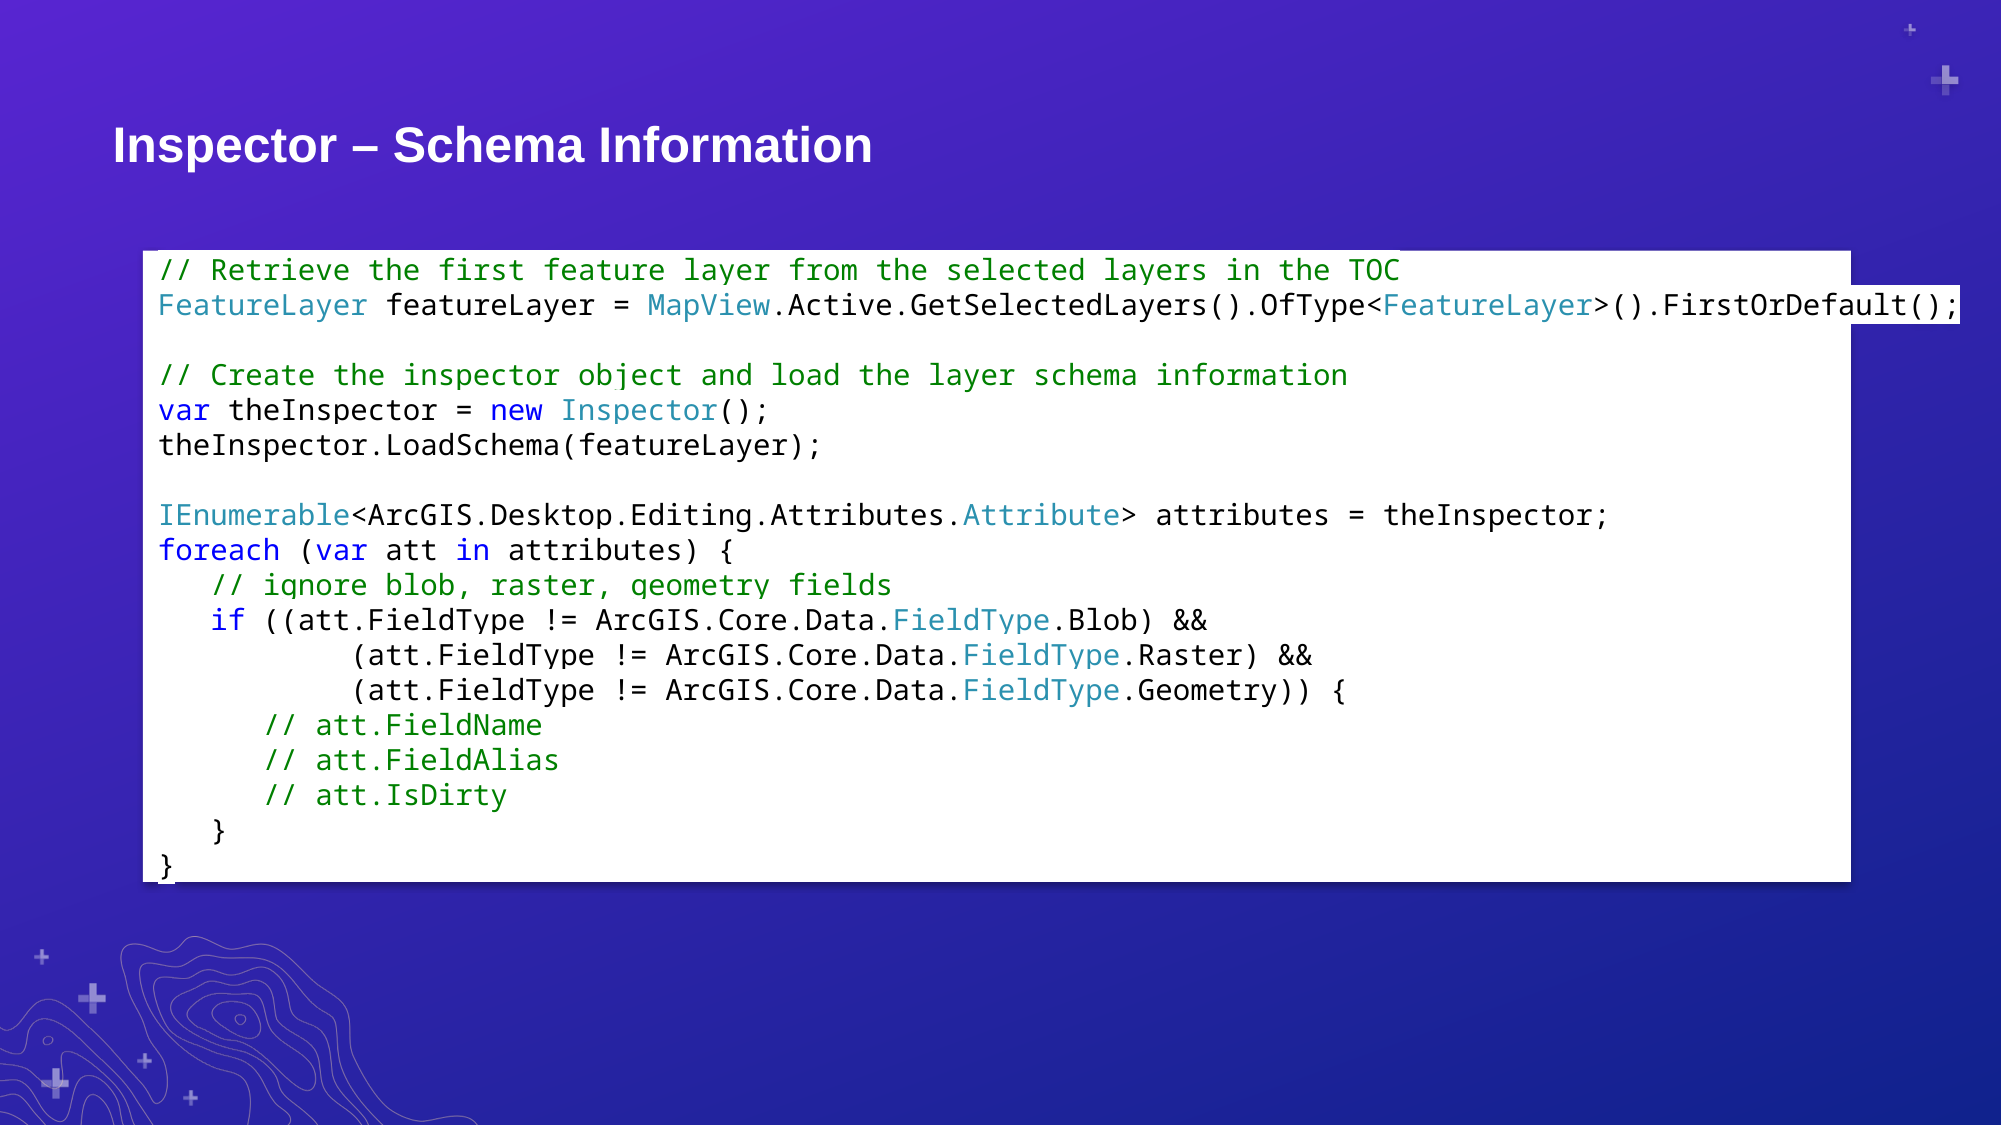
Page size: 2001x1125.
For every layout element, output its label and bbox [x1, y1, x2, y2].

text_box [0, 0, 2000, 1125]
